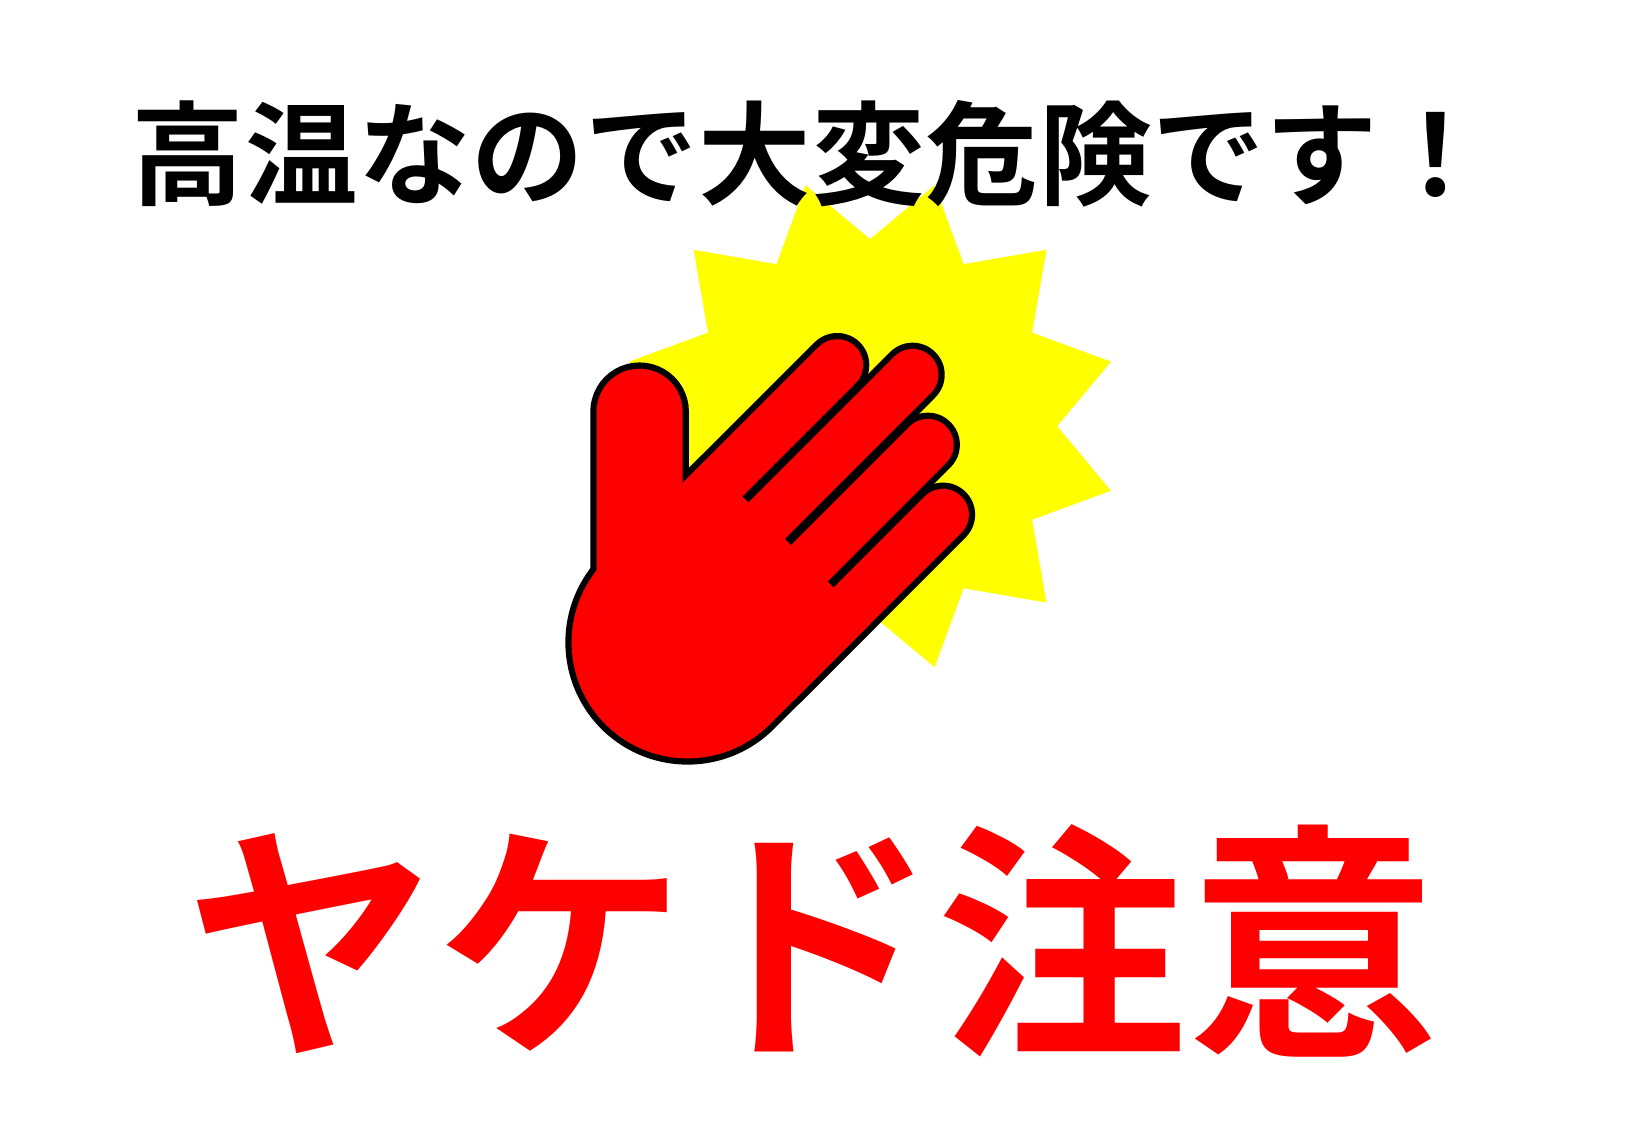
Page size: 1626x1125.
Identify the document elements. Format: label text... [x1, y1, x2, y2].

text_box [493, 228, 1142, 729]
text_box 高温なので大変危険です！ [0, 76, 1625, 227]
text_box ヤケド注意 [0, 780, 1625, 1095]
